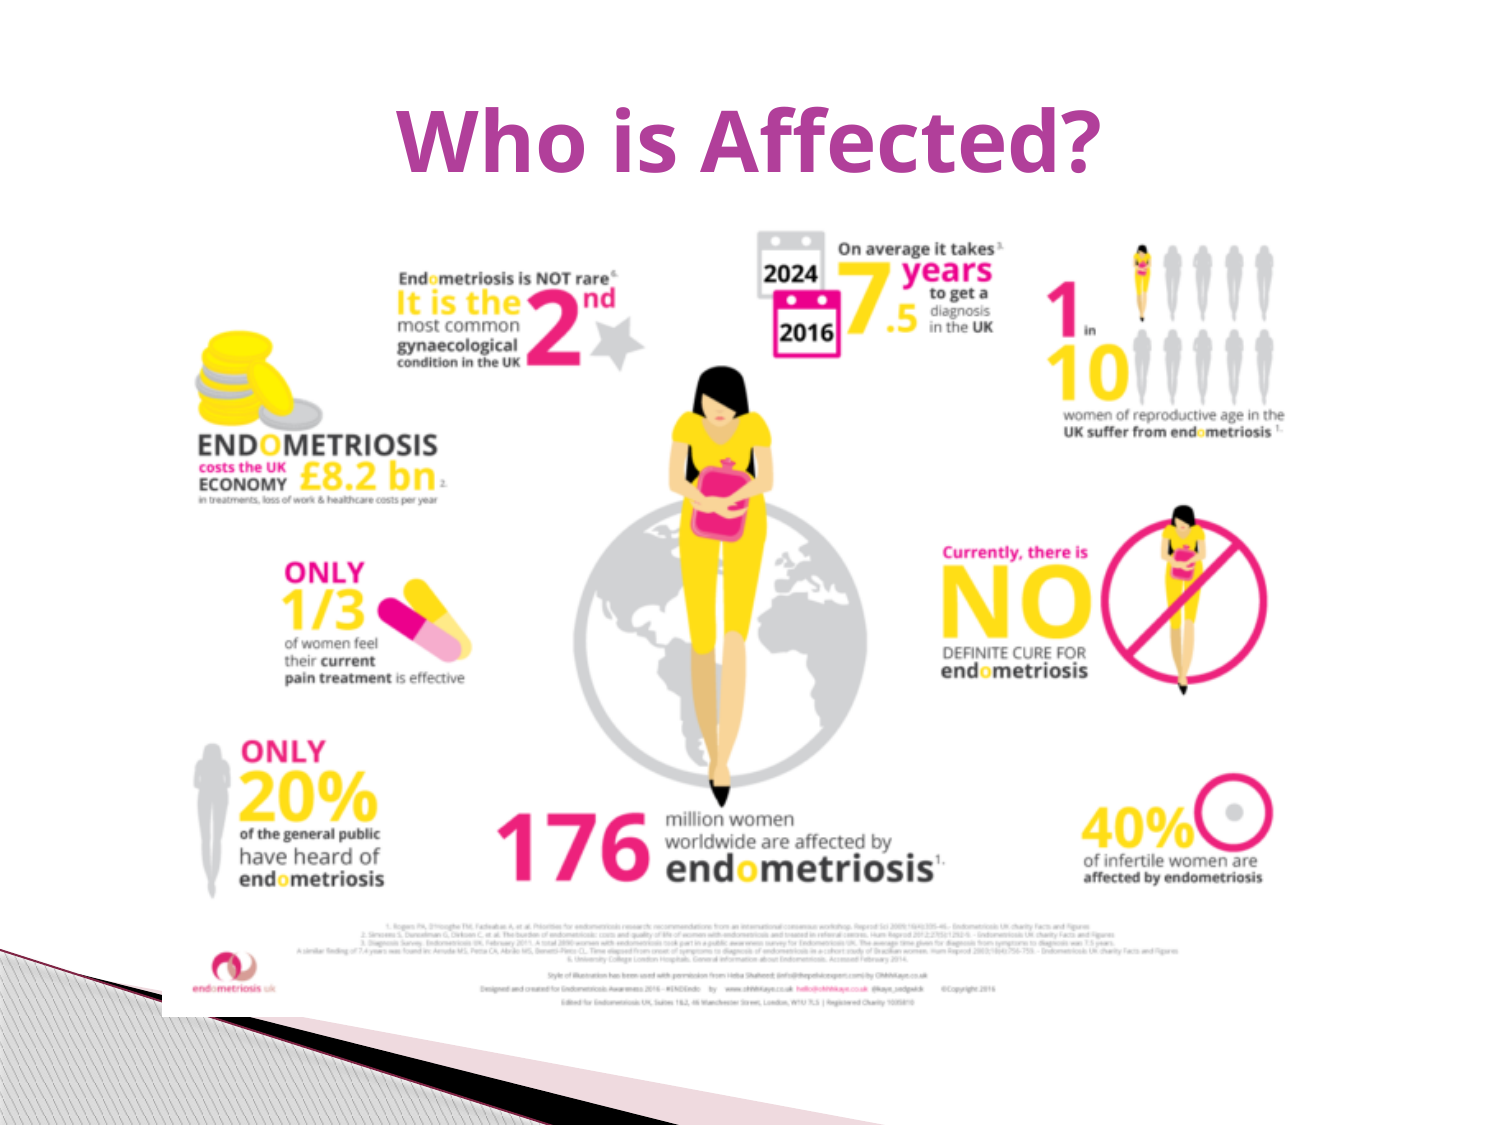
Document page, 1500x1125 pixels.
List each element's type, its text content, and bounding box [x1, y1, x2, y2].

title Who is Affected? [75, 45, 1425, 233]
picture [162, 203, 1313, 1017]
